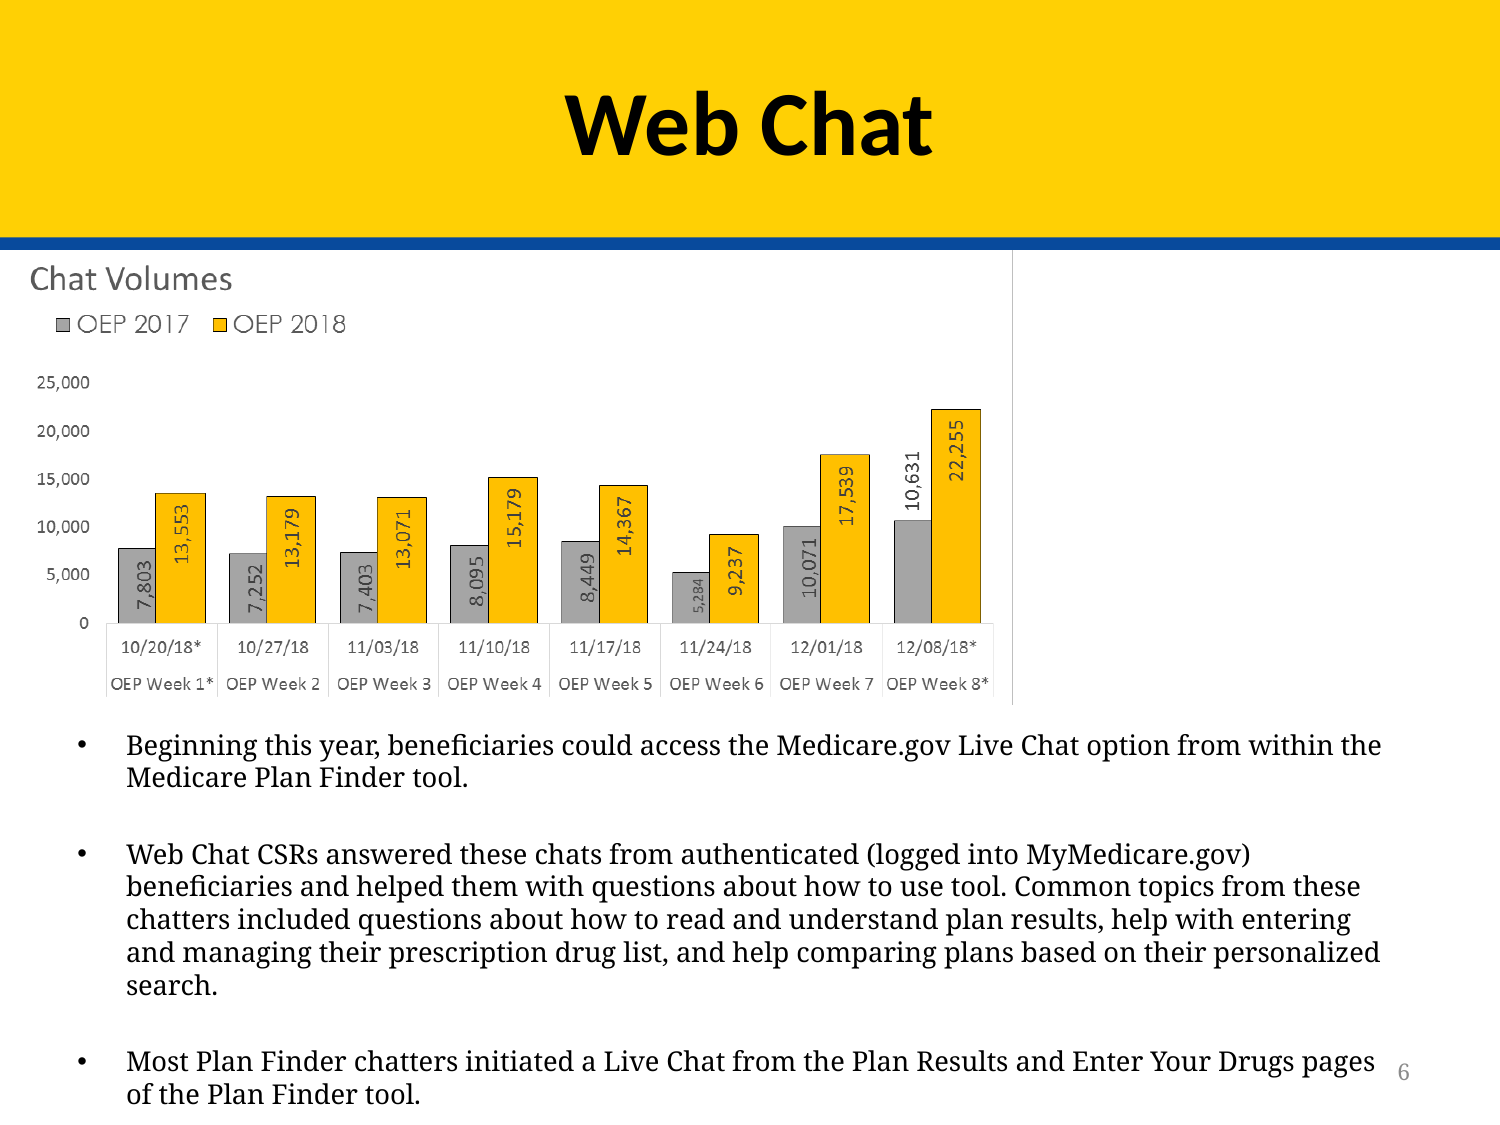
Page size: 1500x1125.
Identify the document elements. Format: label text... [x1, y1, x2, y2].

slide_number 6 [1074, 1042, 1425, 1103]
picture [24, 250, 1013, 705]
list Beginning this year, beneficiaries could access the Medicare.gov Live Chat option from within the Medicare Plan Finder tool. Web Chat CSRs answered these chats from authenticated (logged into MyMedicare.gov) beneficiaries and helped them with questions about how to use tool. Common topics from these chatters included questions about how to read and understand plan results, help with entering and managing their prescription drug list, and help comparing plans based on their personalized search. Most Plan Finder chatters initiated a Live Chat from the Plan Results and Enter Your Drugs pages of the Plan Finder tool. [62, 720, 1413, 1125]
title Web Chat [0, 0, 1500, 238]
